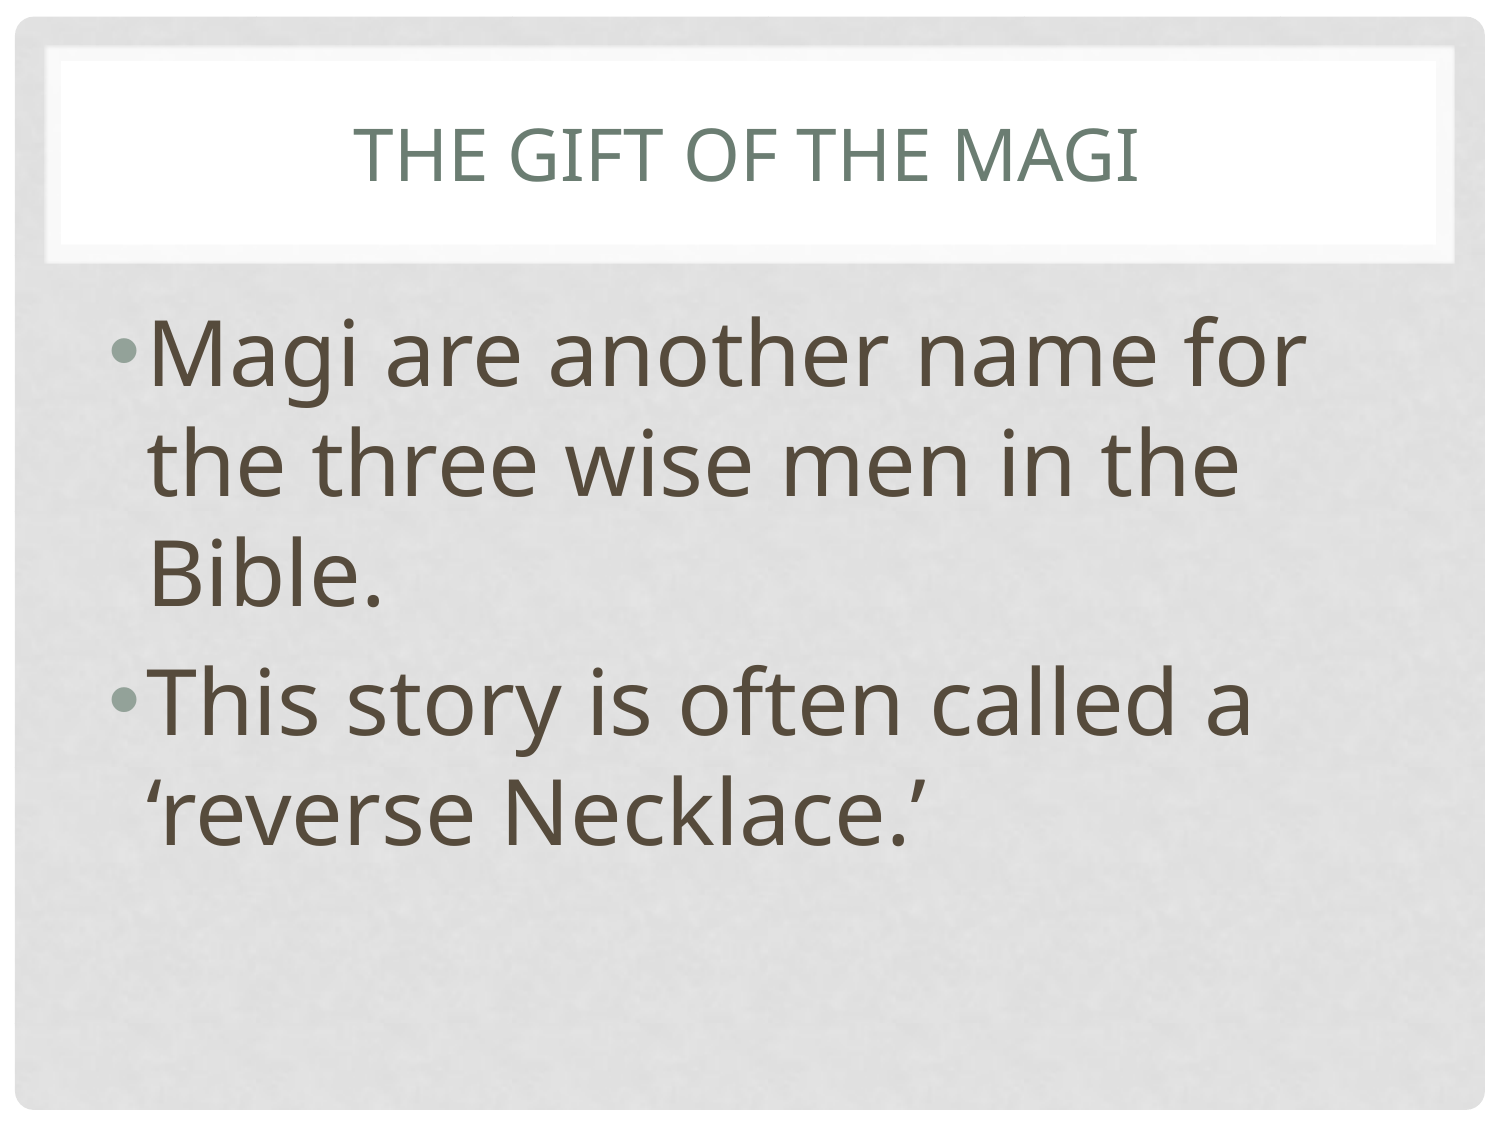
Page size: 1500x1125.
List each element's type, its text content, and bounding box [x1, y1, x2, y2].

list Magi are another name for the three wise men in the Bible. This story is often called a ‘reverse Necklace.’ [75, 287, 1425, 1005]
title The gift of the Magi [69, 66, 1425, 238]
